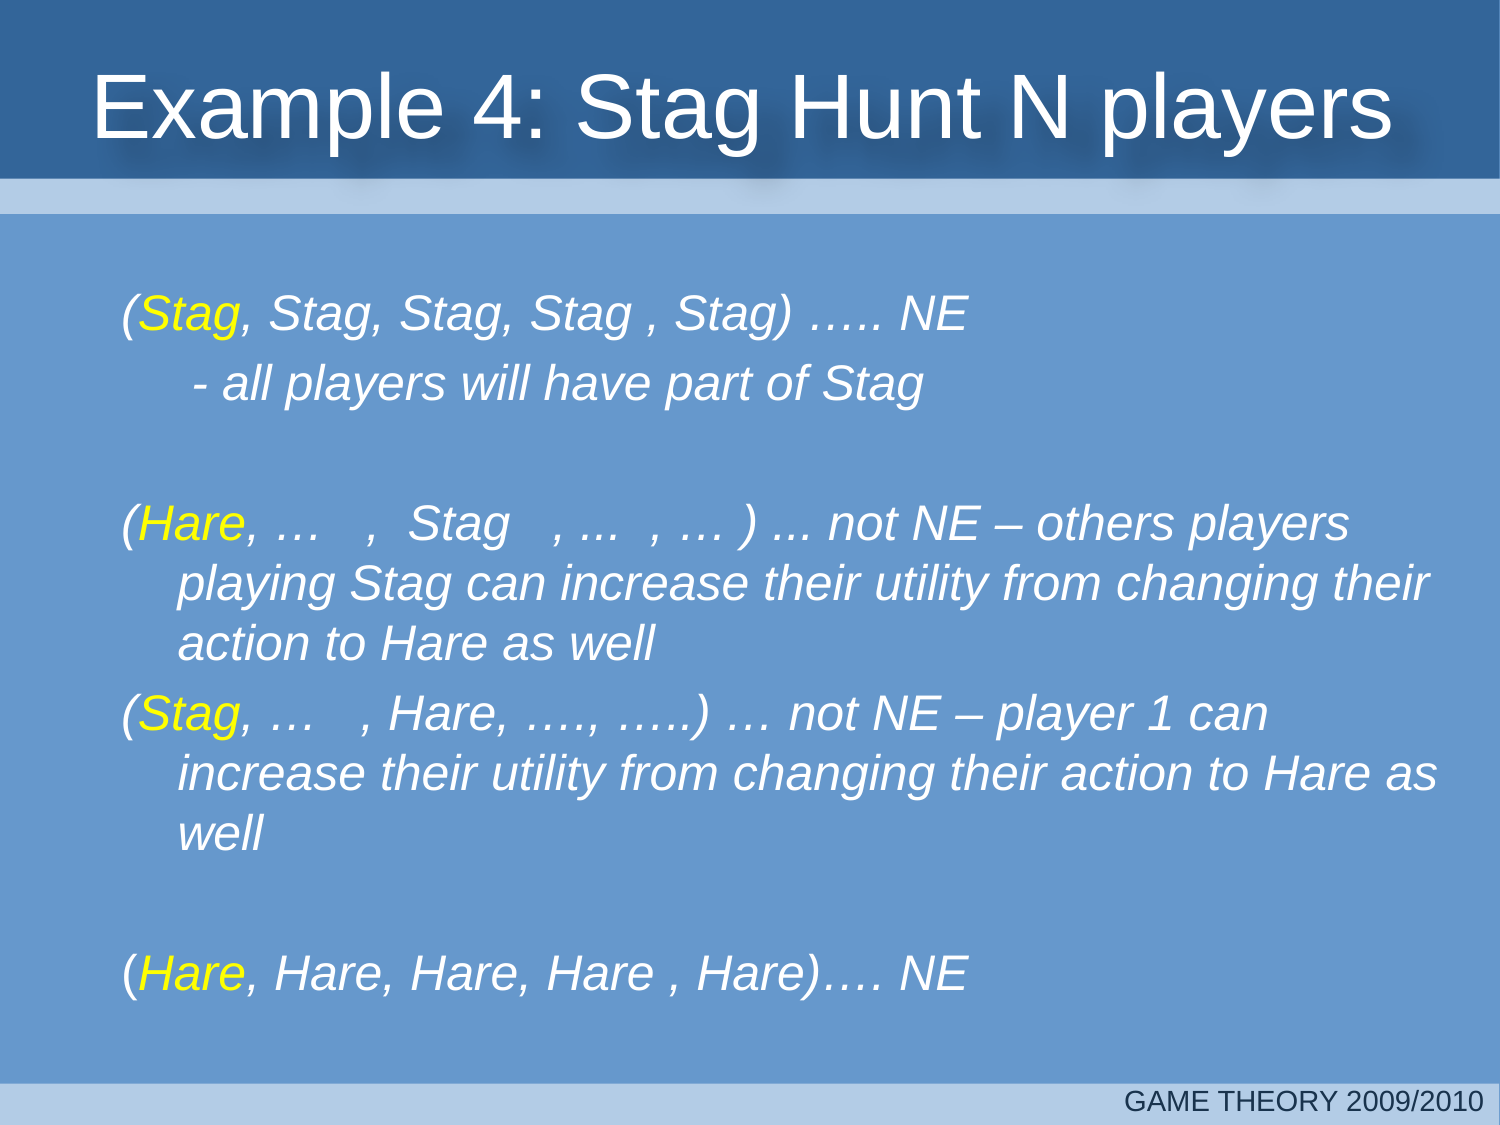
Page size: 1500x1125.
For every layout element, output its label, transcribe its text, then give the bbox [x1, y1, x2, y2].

text_box (Stag, Stag, Stag, Stag , Stag) ….. NE - all players will have part of Stag (Hare, … , Stag , ... , … ) ... not NE – others players playing Stag can increase their utility from changing their action to Hare as well (Stag, … , Hare, …., …..) … not NE – player 1 can increase their utility from changing their action to Hare as well (Hare, Hare, Hare, Hare , Hare)…. NE [31, 203, 1469, 1072]
text_box GAME THEORY 2009/2010 [1109, 1075, 1500, 1125]
title Example 4: Stag Hunt N players [74, 42, 1436, 162]
